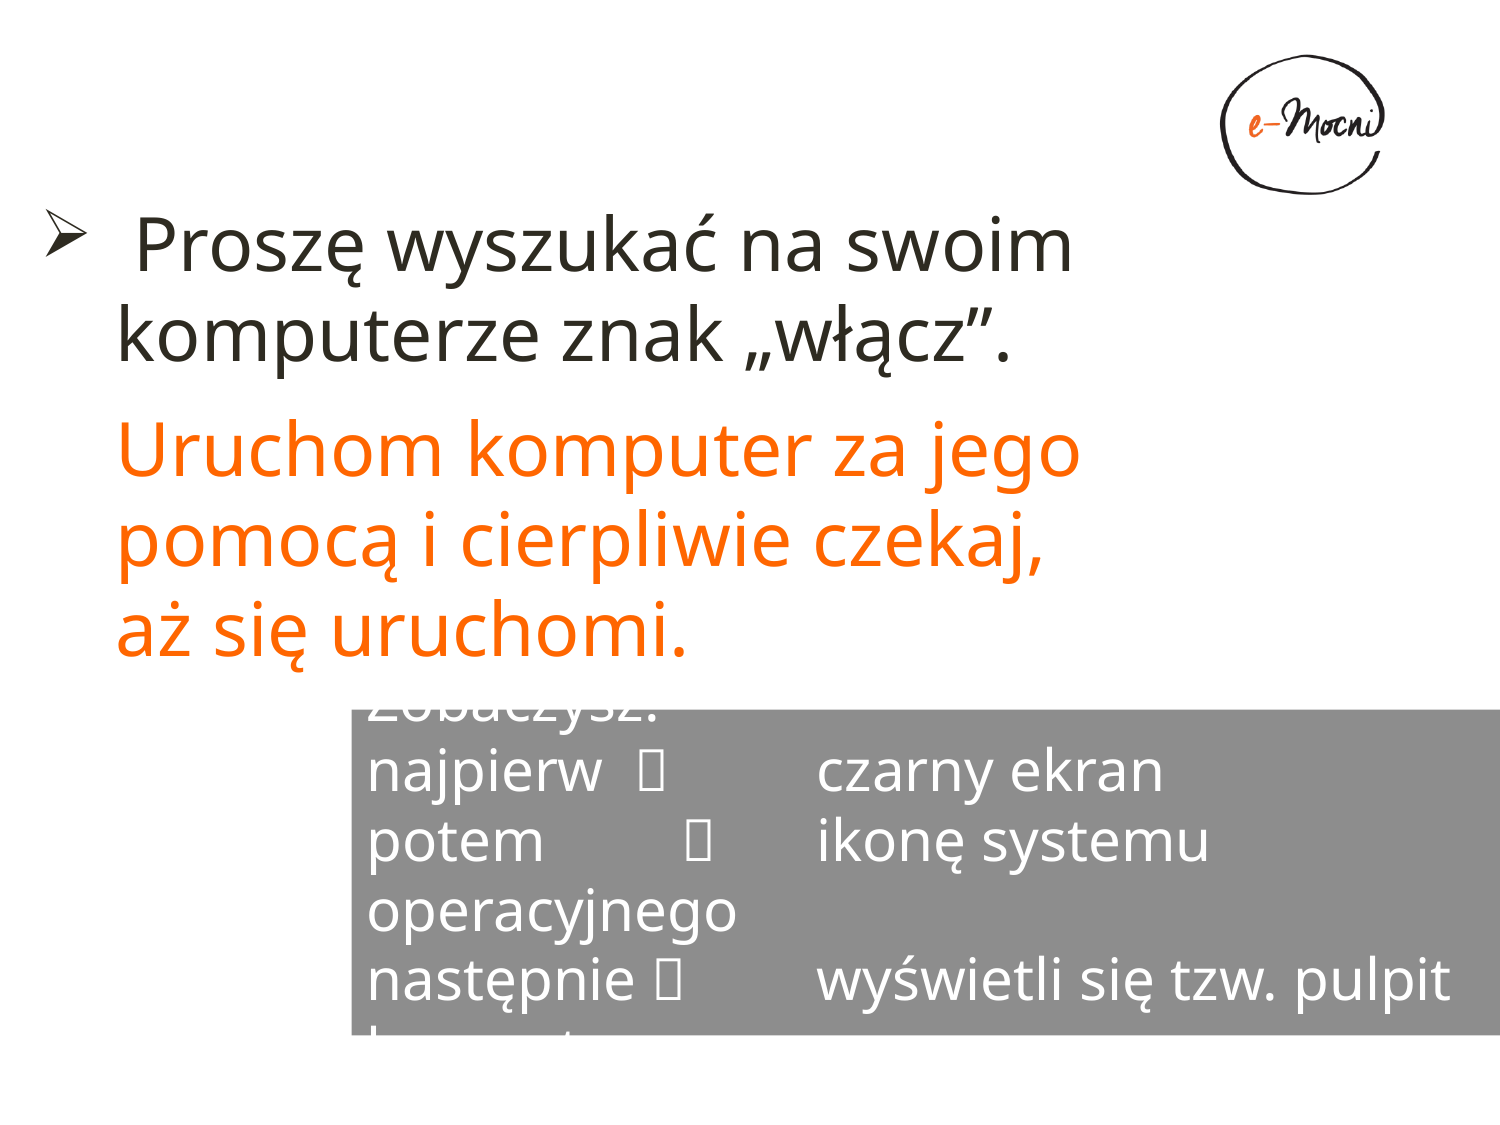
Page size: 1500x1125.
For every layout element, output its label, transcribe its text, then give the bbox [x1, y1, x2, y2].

text_box Proszę wyszukać na swoim komputerze znak „włącz”. Uruchom komputer za jego pomocą i cierpliwie czekaj, aż się uruchomi. [25, 182, 1164, 687]
picture [1163, 41, 1442, 209]
text_box Zobaczysz: najpierw  czarny ekran potem  ikonę systemu operacyjnego następnie  wyświetli się tzw. pulpit komputera [351, 709, 1500, 1036]
